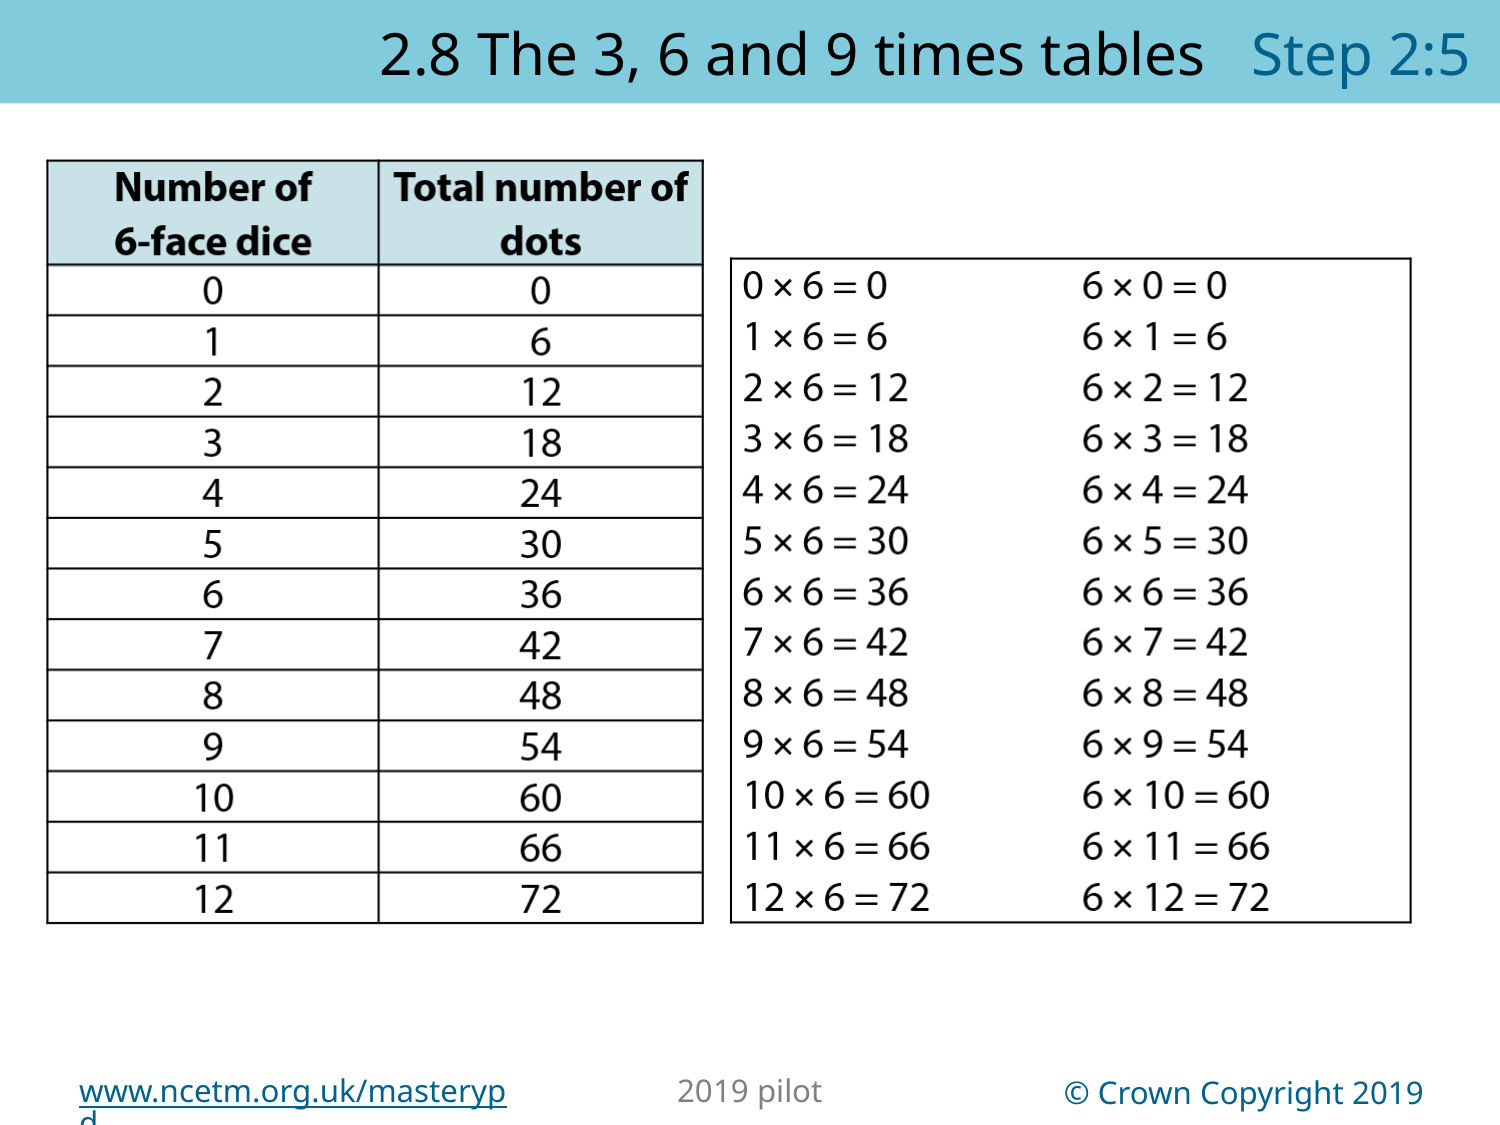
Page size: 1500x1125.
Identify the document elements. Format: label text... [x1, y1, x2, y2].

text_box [46, 148, 706, 948]
list 2.8 The 3, 6 and 9 times tables Step 2:5 [0, 0, 1500, 104]
picture [729, 245, 1414, 948]
